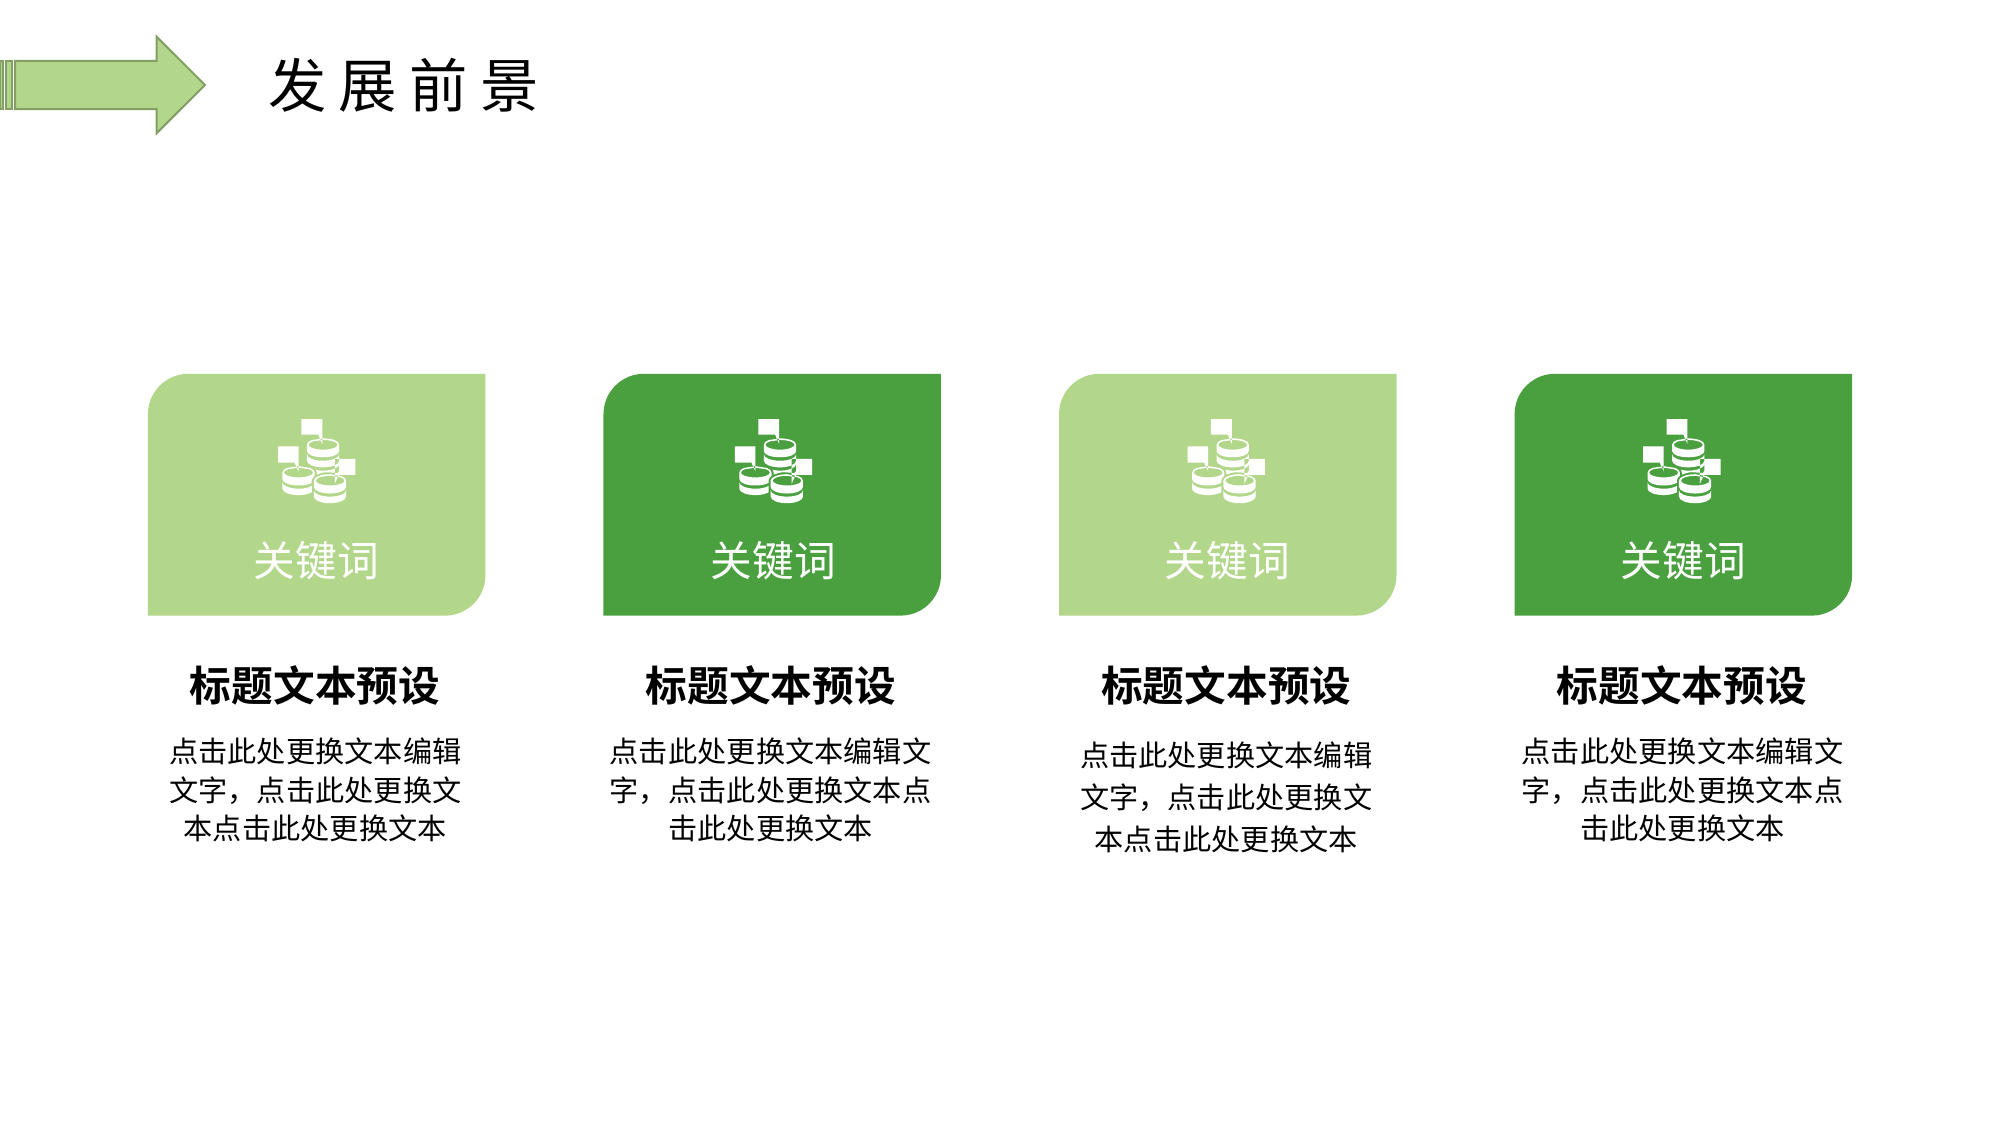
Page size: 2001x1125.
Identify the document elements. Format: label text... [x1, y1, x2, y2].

text_box 点击此处更换文本编辑文字，点击此处更换文本点击此处更换文本 [1506, 722, 1859, 887]
text_box 点击此处更换文本编辑文字，点击此处更换文本点击此处更换文本 [1059, 722, 1394, 887]
text_box [5, 60, 13, 110]
text_box 点击此处更换文本编辑文字，点击此处更换文本点击此处更换文本 [593, 722, 948, 887]
text_box 标题文本预设 [603, 652, 938, 709]
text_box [1059, 373, 1397, 616]
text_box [147, 373, 486, 616]
text_box [14, 34, 207, 136]
text_box 标题文本预设 [147, 652, 483, 709]
text_box 点击此处更换文本编辑文字，点击此处更换文本点击此处更换文本 [139, 722, 491, 887]
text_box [603, 373, 941, 616]
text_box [1514, 373, 1853, 616]
text_box 标题文本预设 [1514, 652, 1850, 709]
text_box 发展前景 [253, 42, 617, 127]
text_box [0, 60, 4, 110]
text_box 标题文本预设 [1059, 652, 1394, 709]
